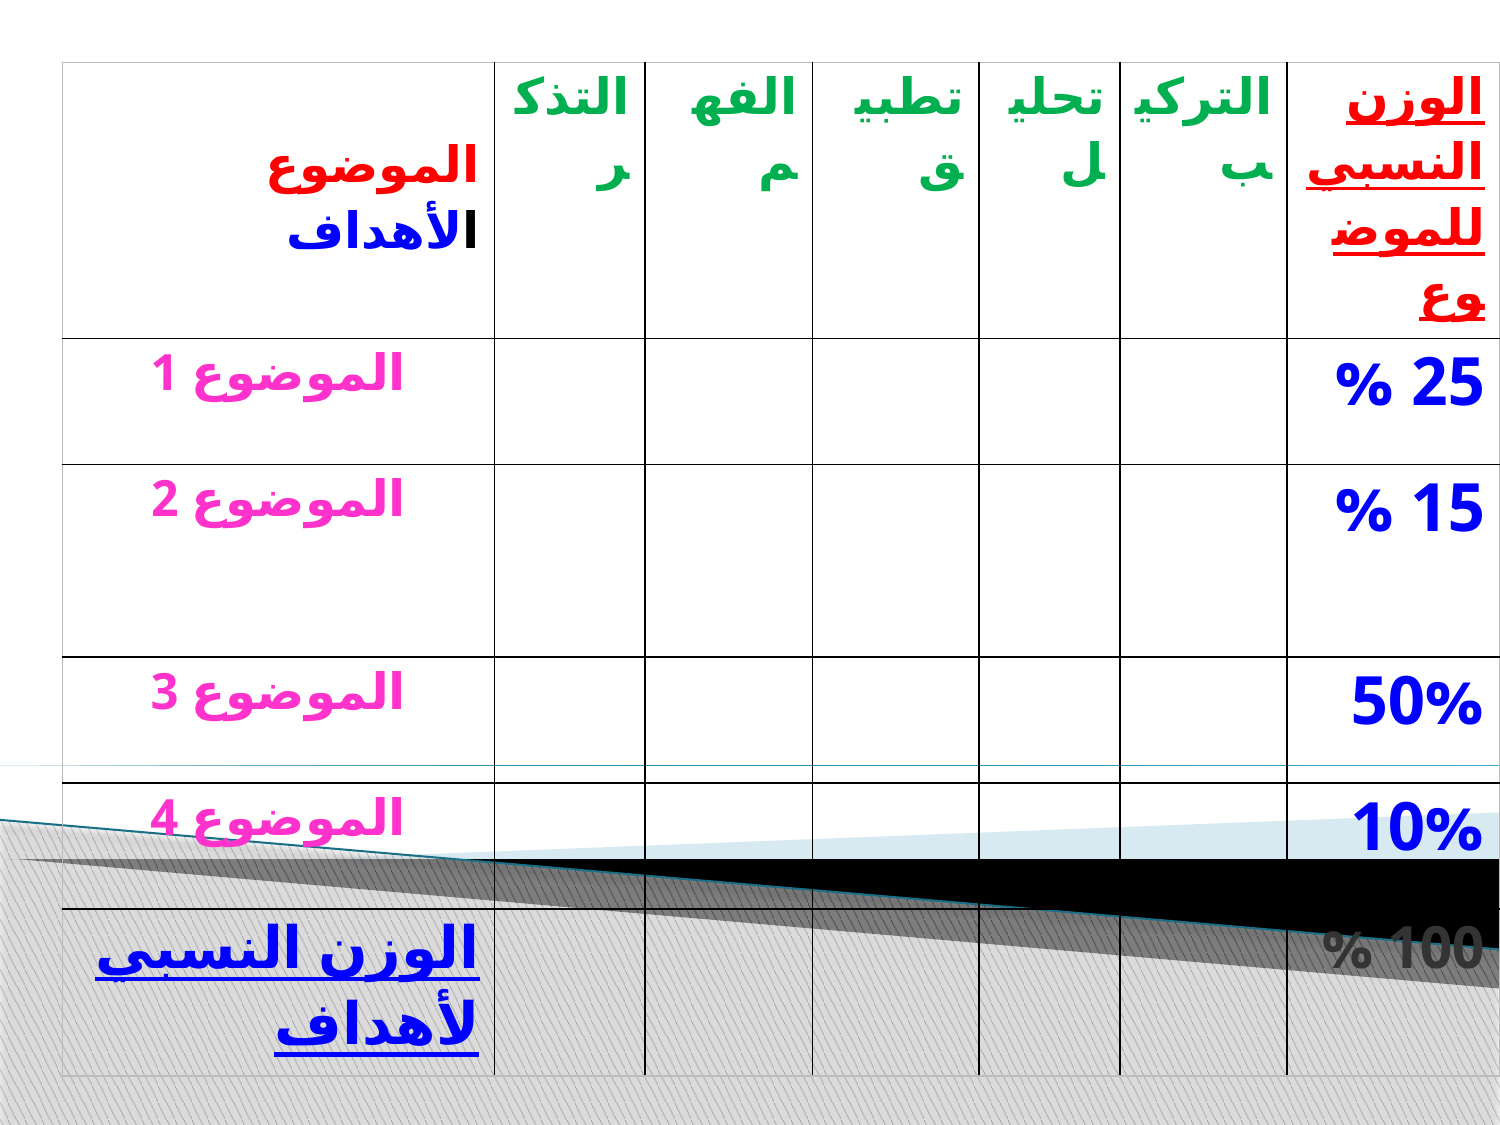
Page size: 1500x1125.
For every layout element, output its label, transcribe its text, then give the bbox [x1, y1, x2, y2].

table_cell [495, 465, 644, 656]
table_cell [646, 658, 812, 782]
table_cell الوزن النسبي لأهداف [63, 910, 494, 1075]
table_cell [813, 465, 978, 656]
table_cell [1121, 784, 1286, 908]
table_cell [1121, 658, 1286, 782]
table_cell [813, 784, 978, 908]
table_cell [495, 658, 644, 782]
table_cell [813, 658, 978, 782]
table_header الوزن النسبي للموضوع [1288, 63, 1499, 338]
table_header الفهم [646, 63, 812, 338]
table_header تطبيق [813, 63, 978, 338]
table_header تحليل [980, 63, 1119, 338]
table_cell الموضوع 1 [63, 339, 494, 464]
table_cell [646, 339, 812, 464]
table_cell [980, 910, 1119, 1075]
table_cell الموضوع 4 [63, 784, 494, 908]
table_cell [980, 658, 1119, 782]
table_cell [980, 465, 1119, 656]
table_cell 15 % [1288, 465, 1499, 656]
table_header التركيب [1121, 63, 1286, 338]
table_cell الموضوع 2 [63, 465, 494, 656]
table_cell [1121, 465, 1286, 656]
table_cell [646, 910, 812, 1075]
table_cell 100 % [1288, 910, 1499, 1075]
table_cell [813, 910, 978, 1075]
table_cell [495, 339, 644, 464]
table_cell [646, 465, 812, 656]
table_cell [495, 910, 644, 1075]
table_cell 50% [1288, 658, 1499, 782]
table_cell 10% [1288, 784, 1499, 908]
table_cell [980, 339, 1119, 464]
picture [5, 859, 62, 864]
table_cell [980, 784, 1119, 908]
table_cell [813, 339, 978, 464]
table_cell 25 % [1288, 339, 1499, 464]
table_cell [1121, 910, 1286, 1075]
table_cell الموضوع 3 [63, 658, 494, 782]
table_header الموضوع الأهداف [63, 63, 494, 338]
table_cell [495, 784, 644, 908]
table_cell [646, 784, 812, 908]
table_cell [1121, 339, 1286, 464]
table_header التذكر [495, 63, 644, 338]
